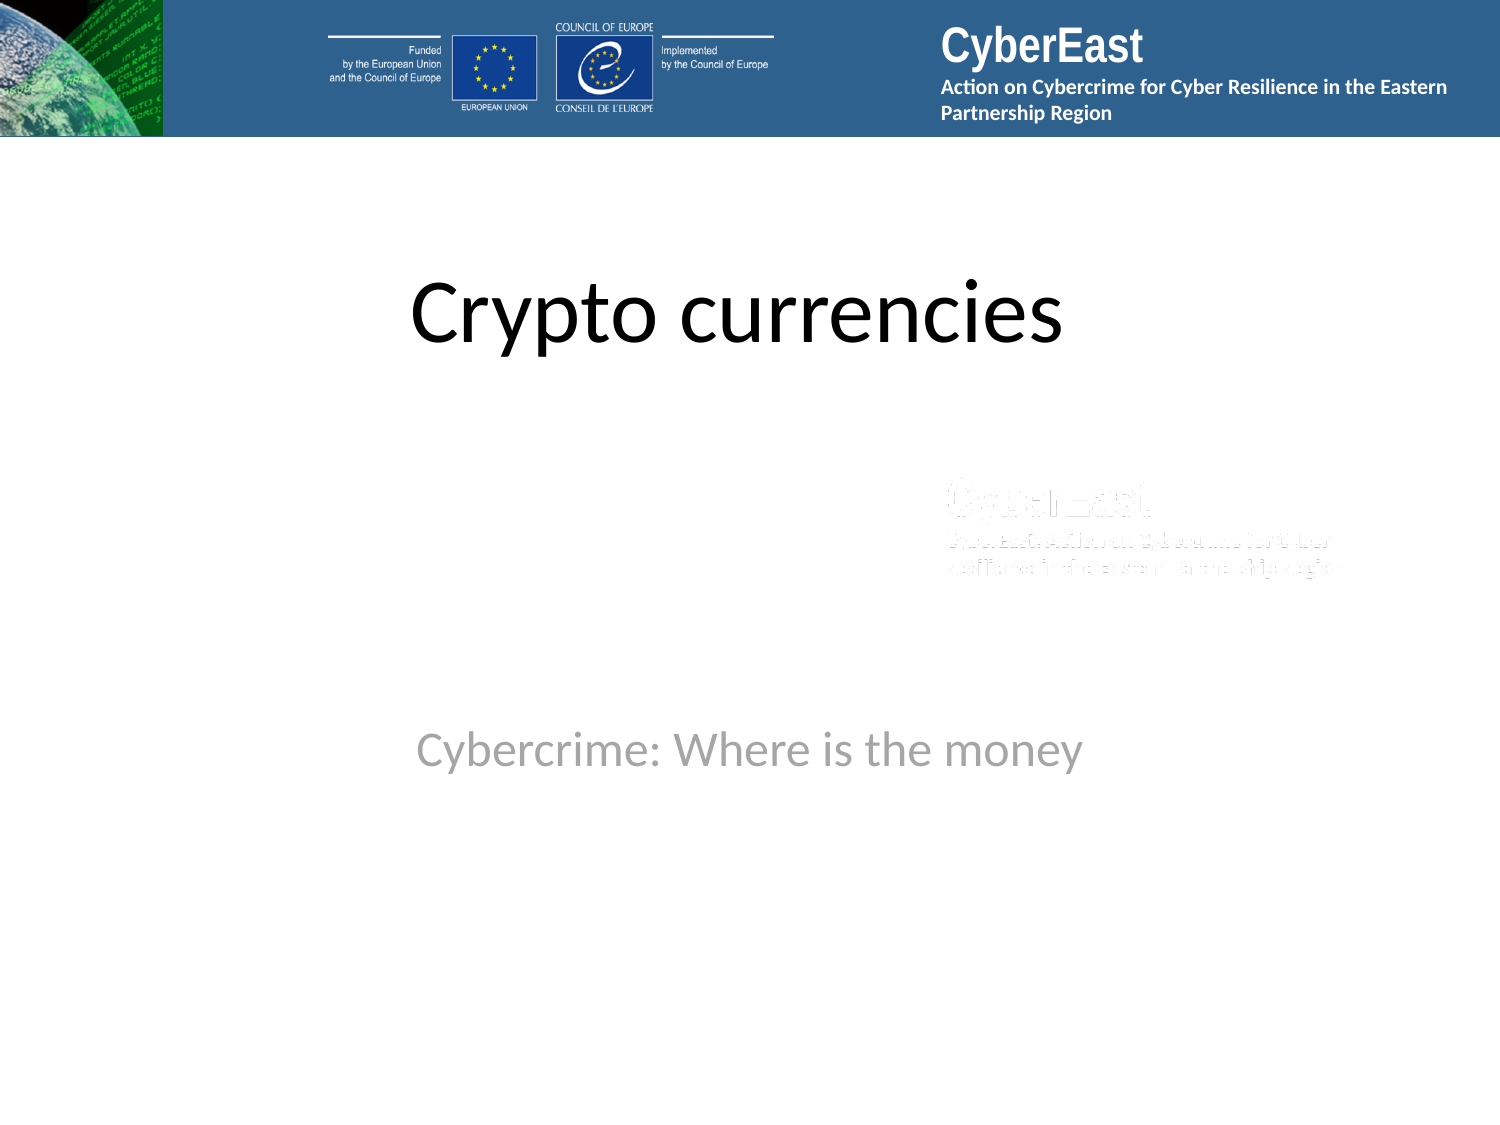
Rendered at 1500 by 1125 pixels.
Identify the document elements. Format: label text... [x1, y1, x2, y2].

text_box Crypto currencies [362, 243, 1113, 369]
title [280, 358, 1237, 663]
picture [0, 0, 1500, 1125]
subtitle Cybercrime: Where is the money [356, 715, 1144, 932]
